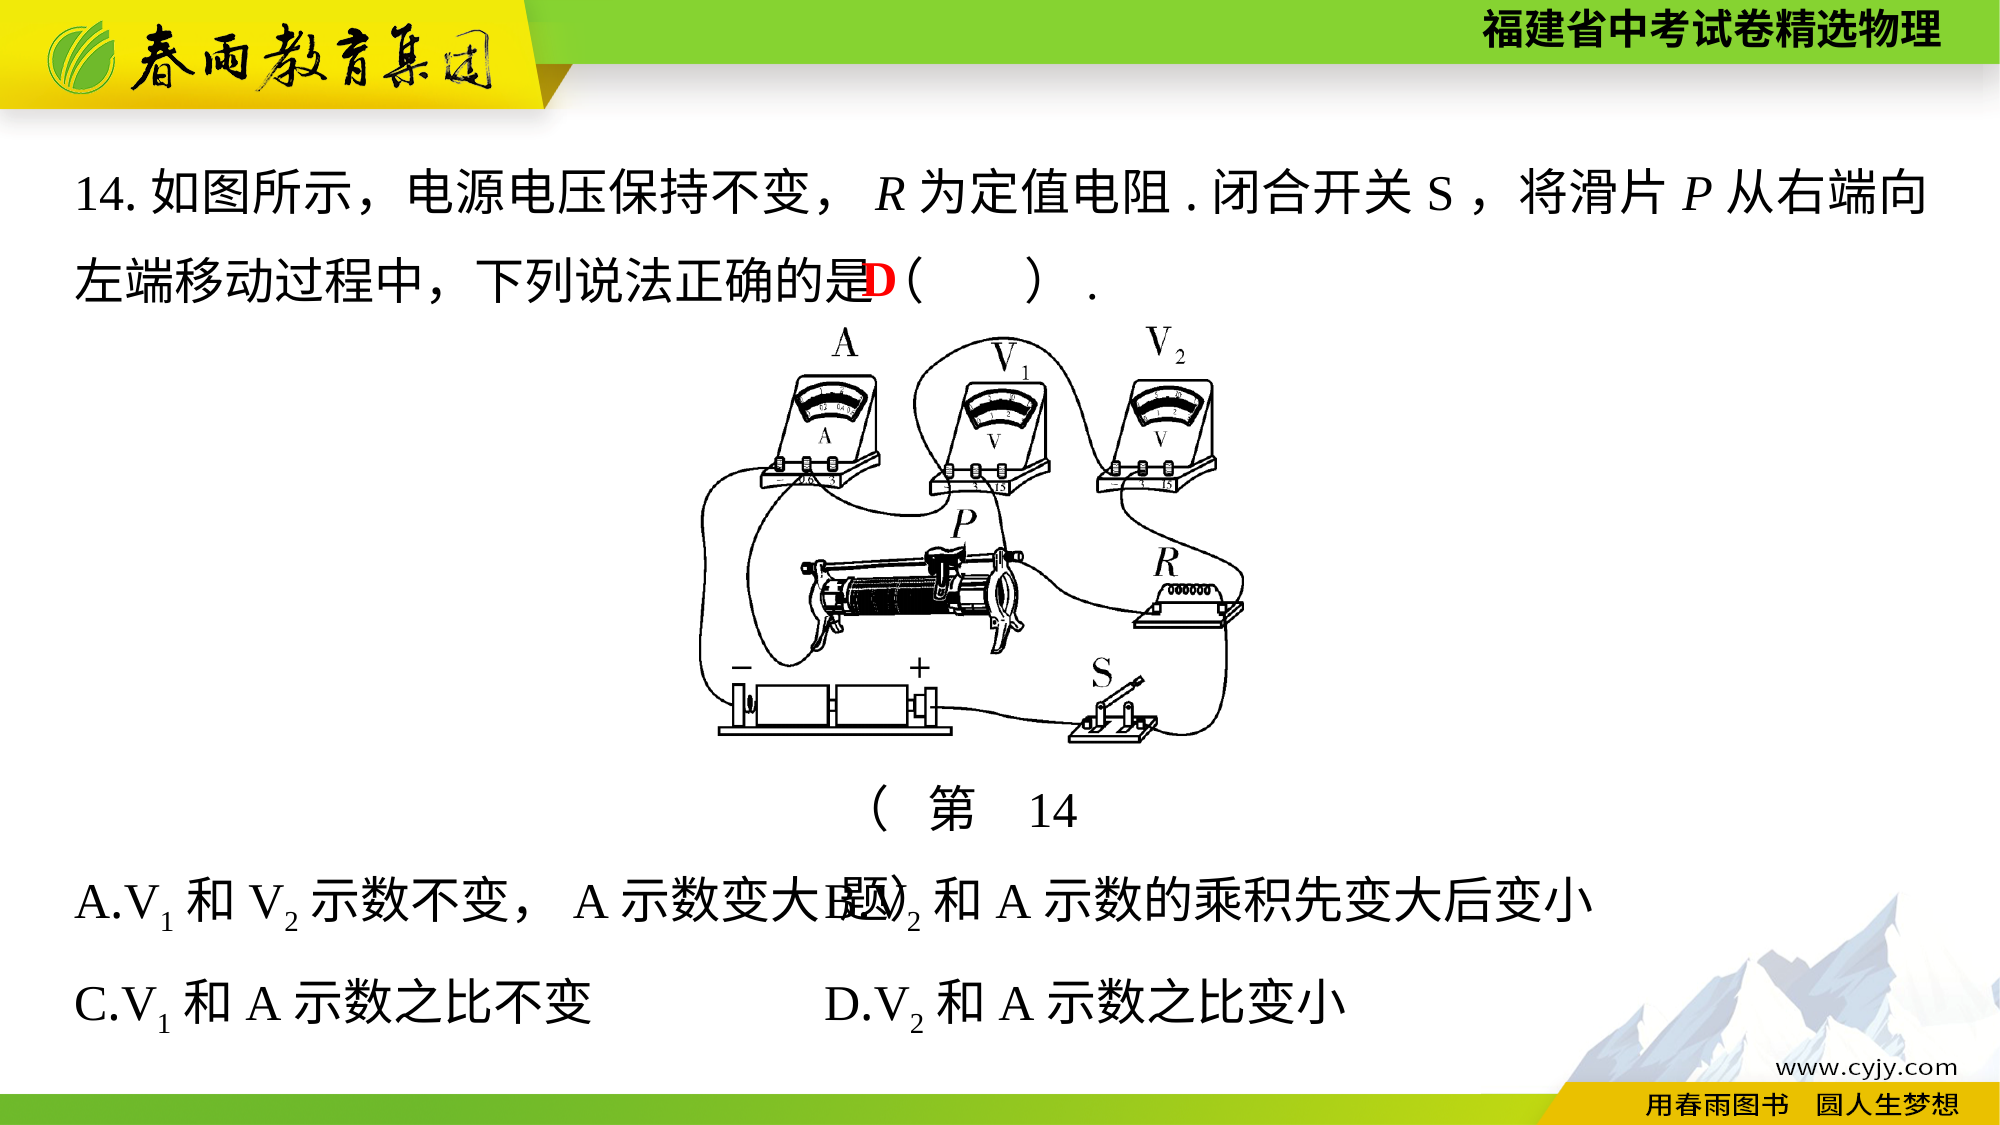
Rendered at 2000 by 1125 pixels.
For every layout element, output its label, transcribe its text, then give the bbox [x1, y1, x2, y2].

text_box （第14题） [824, 763, 1105, 845]
list 14.如图所示，电源电压保持不变，R为定值电阻.闭合开关S，将滑片P从右端向左端移动过程中，下列说法正确的是（ ）. A.V1和V2示数不变，A示数变大 B.V2和A示数的乘积先变大后变小 C.V1和A示数之比不变 D.V2和A示数之比变小 [59, 122, 1944, 1032]
picture [0, 0, 2000, 1125]
text_box D [846, 238, 913, 314]
